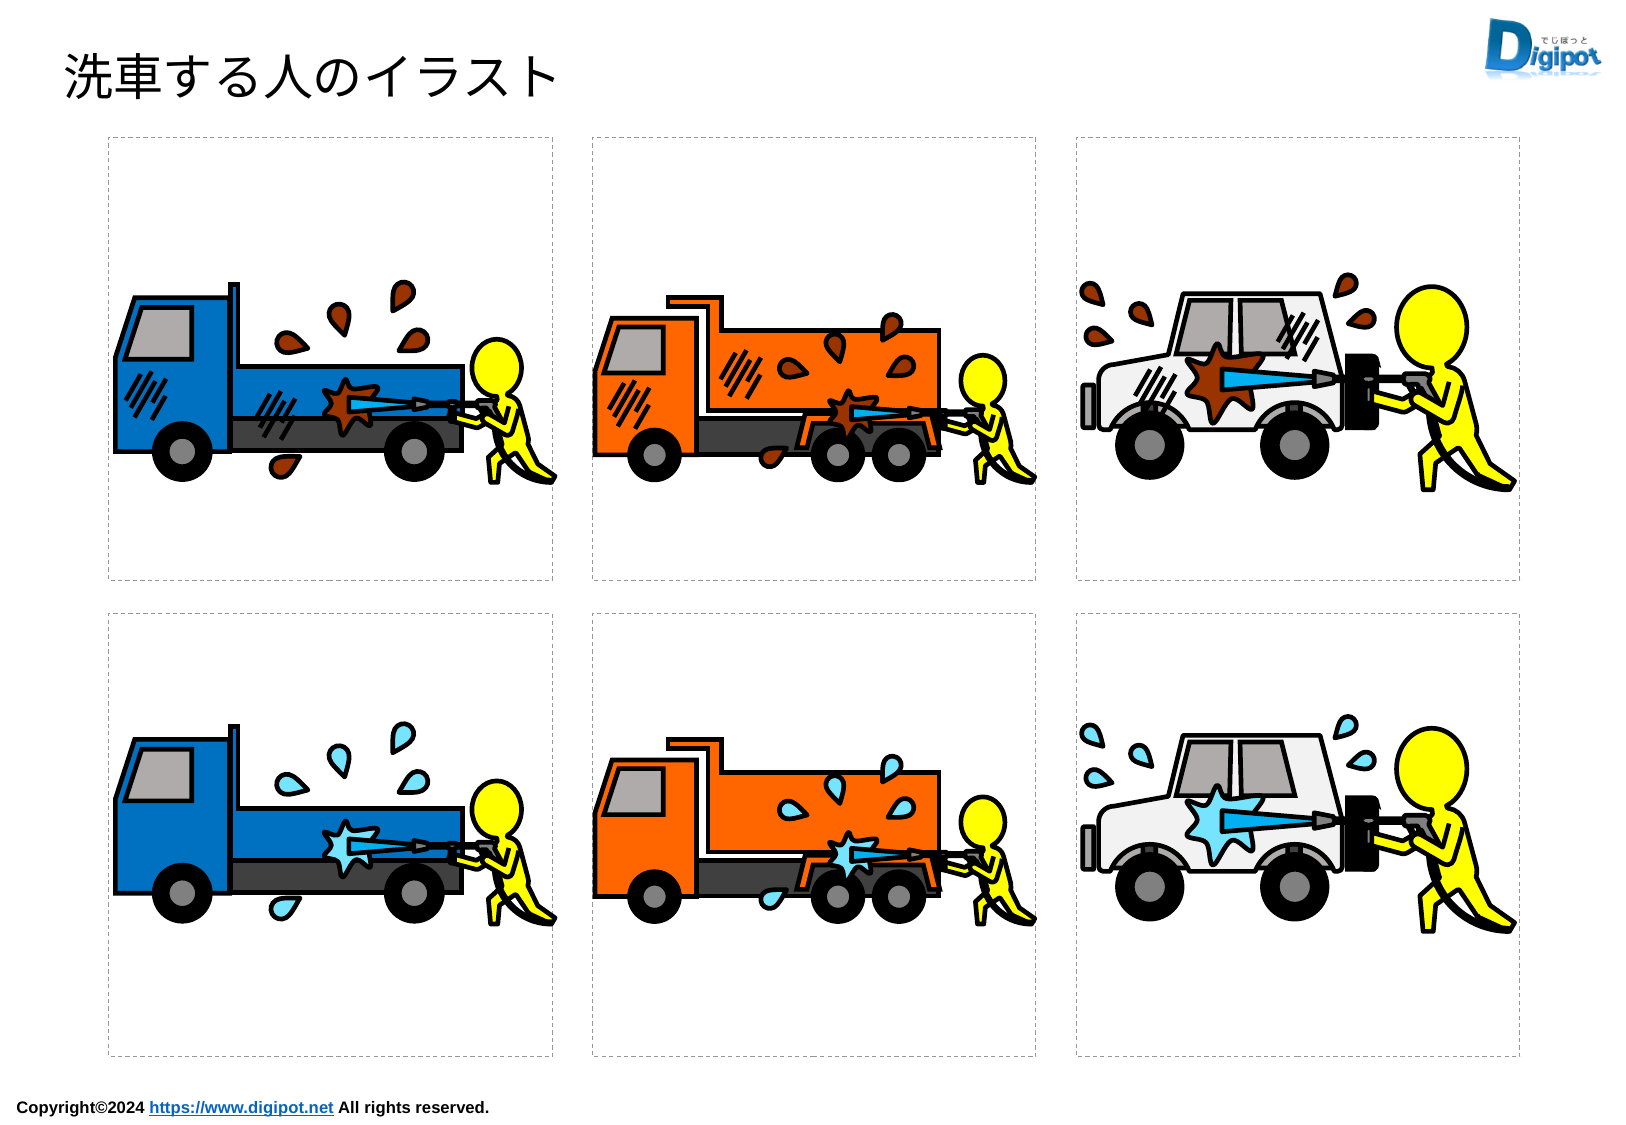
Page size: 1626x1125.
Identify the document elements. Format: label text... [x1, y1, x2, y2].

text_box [115, 281, 556, 483]
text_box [595, 297, 1035, 483]
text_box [595, 739, 1035, 925]
picture [1485, 18, 1602, 82]
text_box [1082, 720, 1515, 932]
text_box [115, 722, 556, 925]
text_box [1082, 278, 1515, 490]
text_box 洗車する人のイラスト [48, 38, 578, 113]
